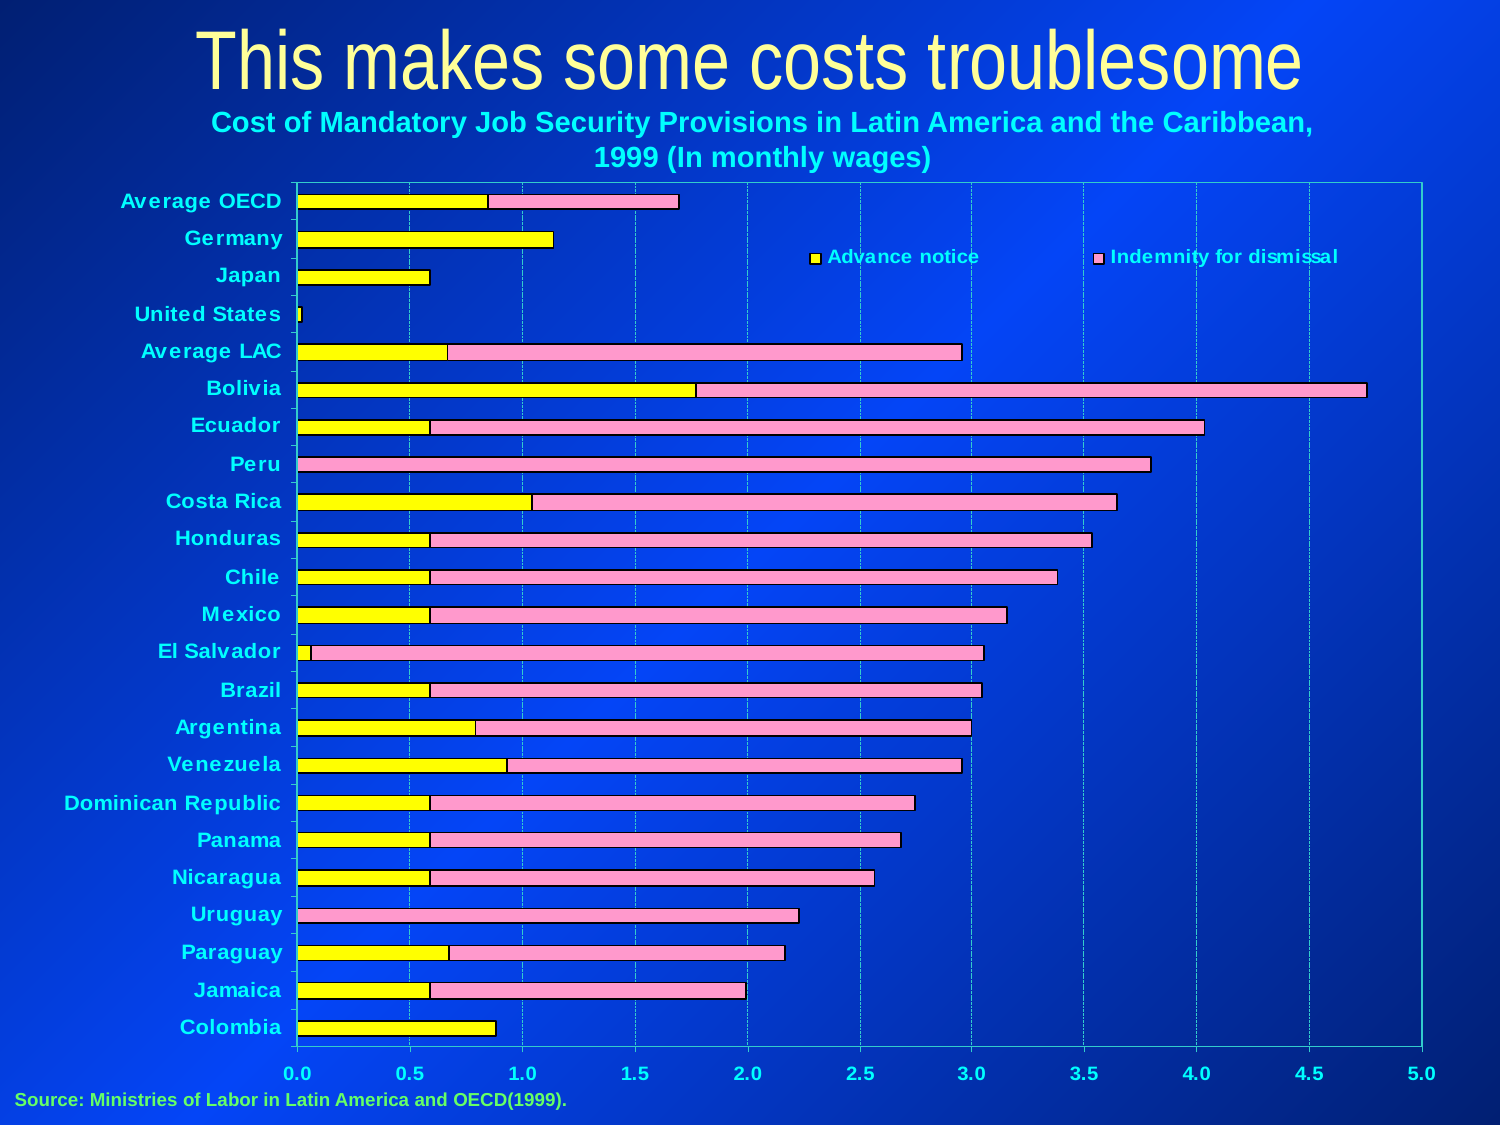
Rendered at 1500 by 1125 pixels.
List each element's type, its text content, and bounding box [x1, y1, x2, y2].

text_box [37, 174, 1463, 1101]
text_box Source: Ministries of Labor in Latin America and OECD(1999). [0, 1079, 582, 1118]
title This makes some costs troublesome [112, 24, 1388, 88]
text_box Cost of Mandatory Job Security Provisions in Latin America and the Caribbean, 1999 (In monthly wages) [196, 96, 1330, 173]
